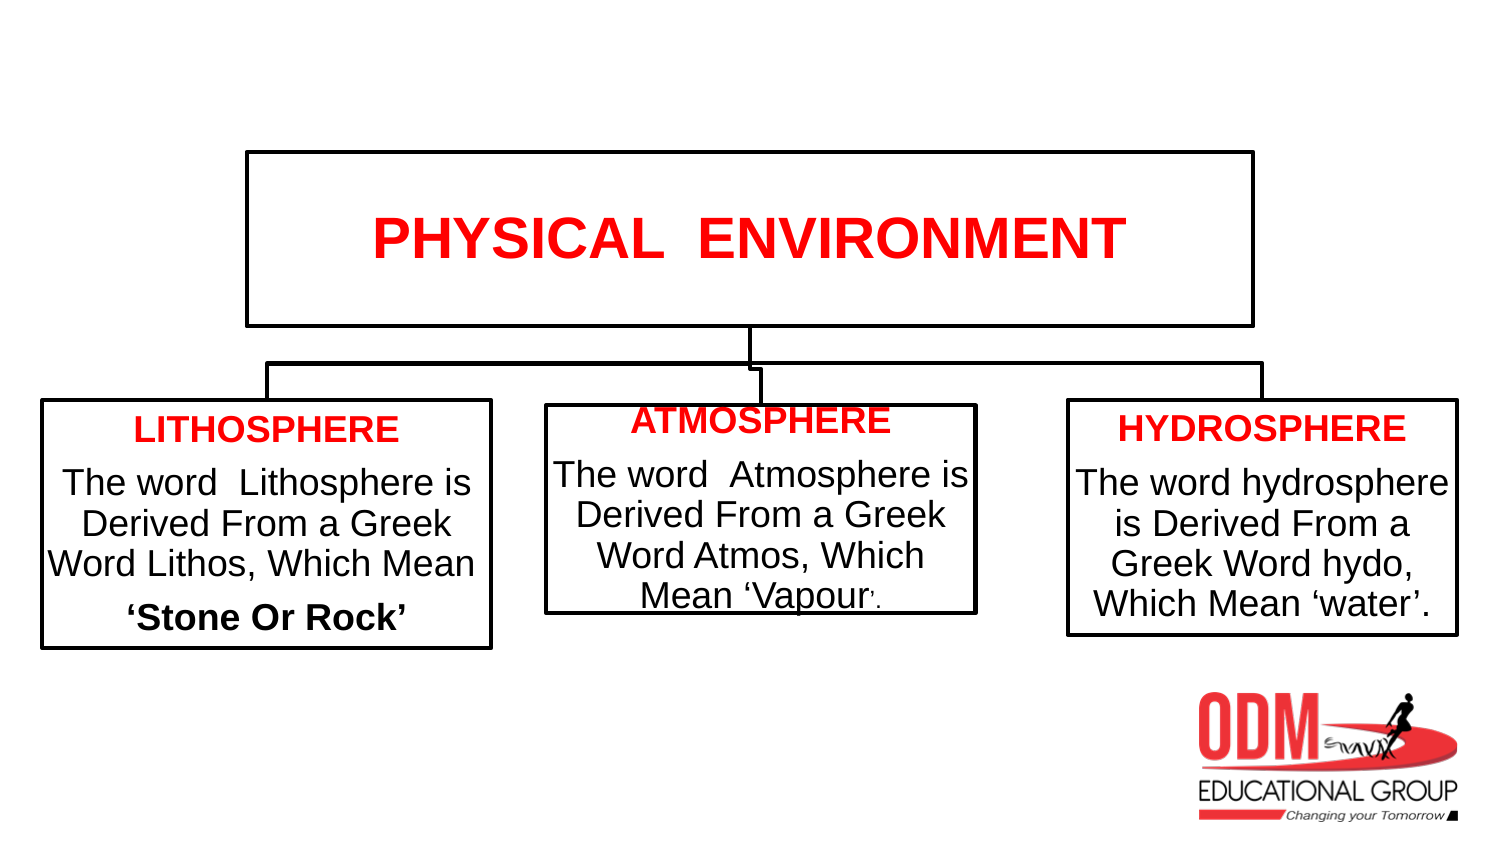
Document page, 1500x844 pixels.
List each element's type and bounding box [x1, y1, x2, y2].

picture [1199, 691, 1458, 822]
text_box [42, 52, 1458, 748]
